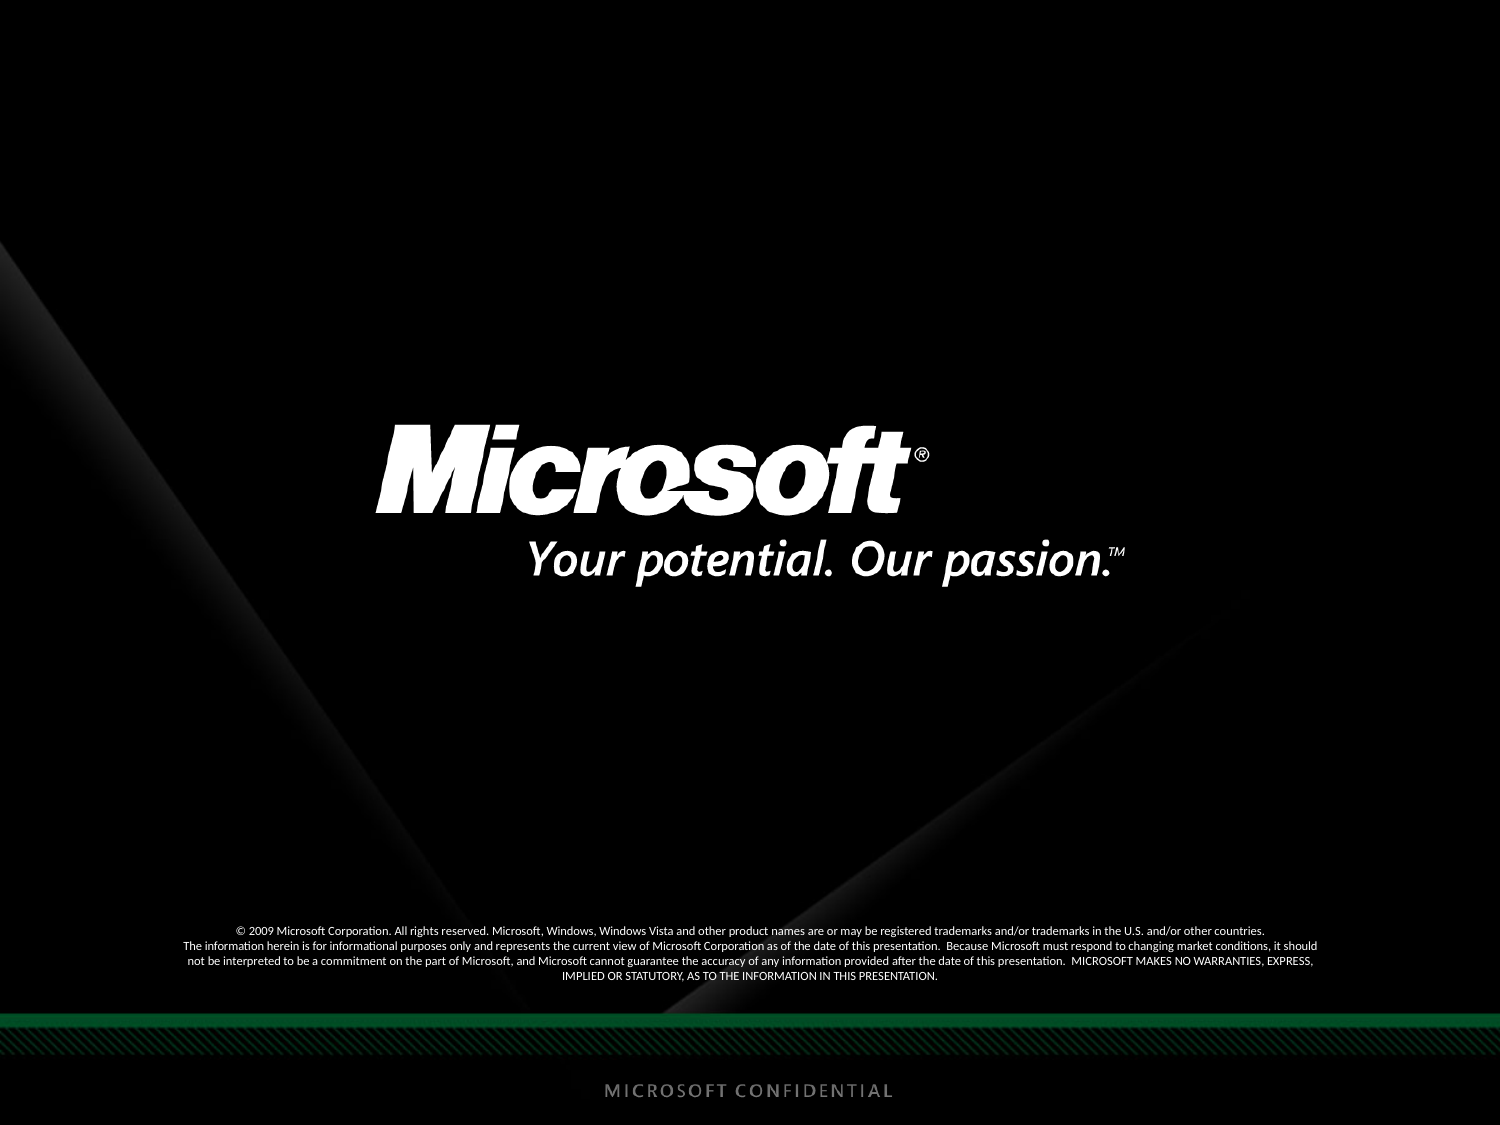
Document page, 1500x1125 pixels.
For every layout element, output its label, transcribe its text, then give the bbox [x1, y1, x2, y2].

picture [0, 0, 1500, 1125]
text_box © 2009 Microsoft Corporation. All rights reserved. Microsoft, Windows, Windows Vista and other product names are or may be registered trademarks and/or trademarks in the U.S. and/or other countries. The information herein is for informational purposes only and represents the current view of Microsoft Corporation as of the date of this presentation. Because Microsoft must respond to changing market conditions, it should not be interpreted to be a commitment on the part of Microsoft, and Microsoft cannot guarantee the accuracy of any information provided after the date of this presentation. MICROSOFT MAKES NO WARRANTIES, EXPRESS, IMPLIED OR STATUTORY, AS TO THE INFORMATION IN THIS PRESENTATION. [158, 915, 1342, 991]
